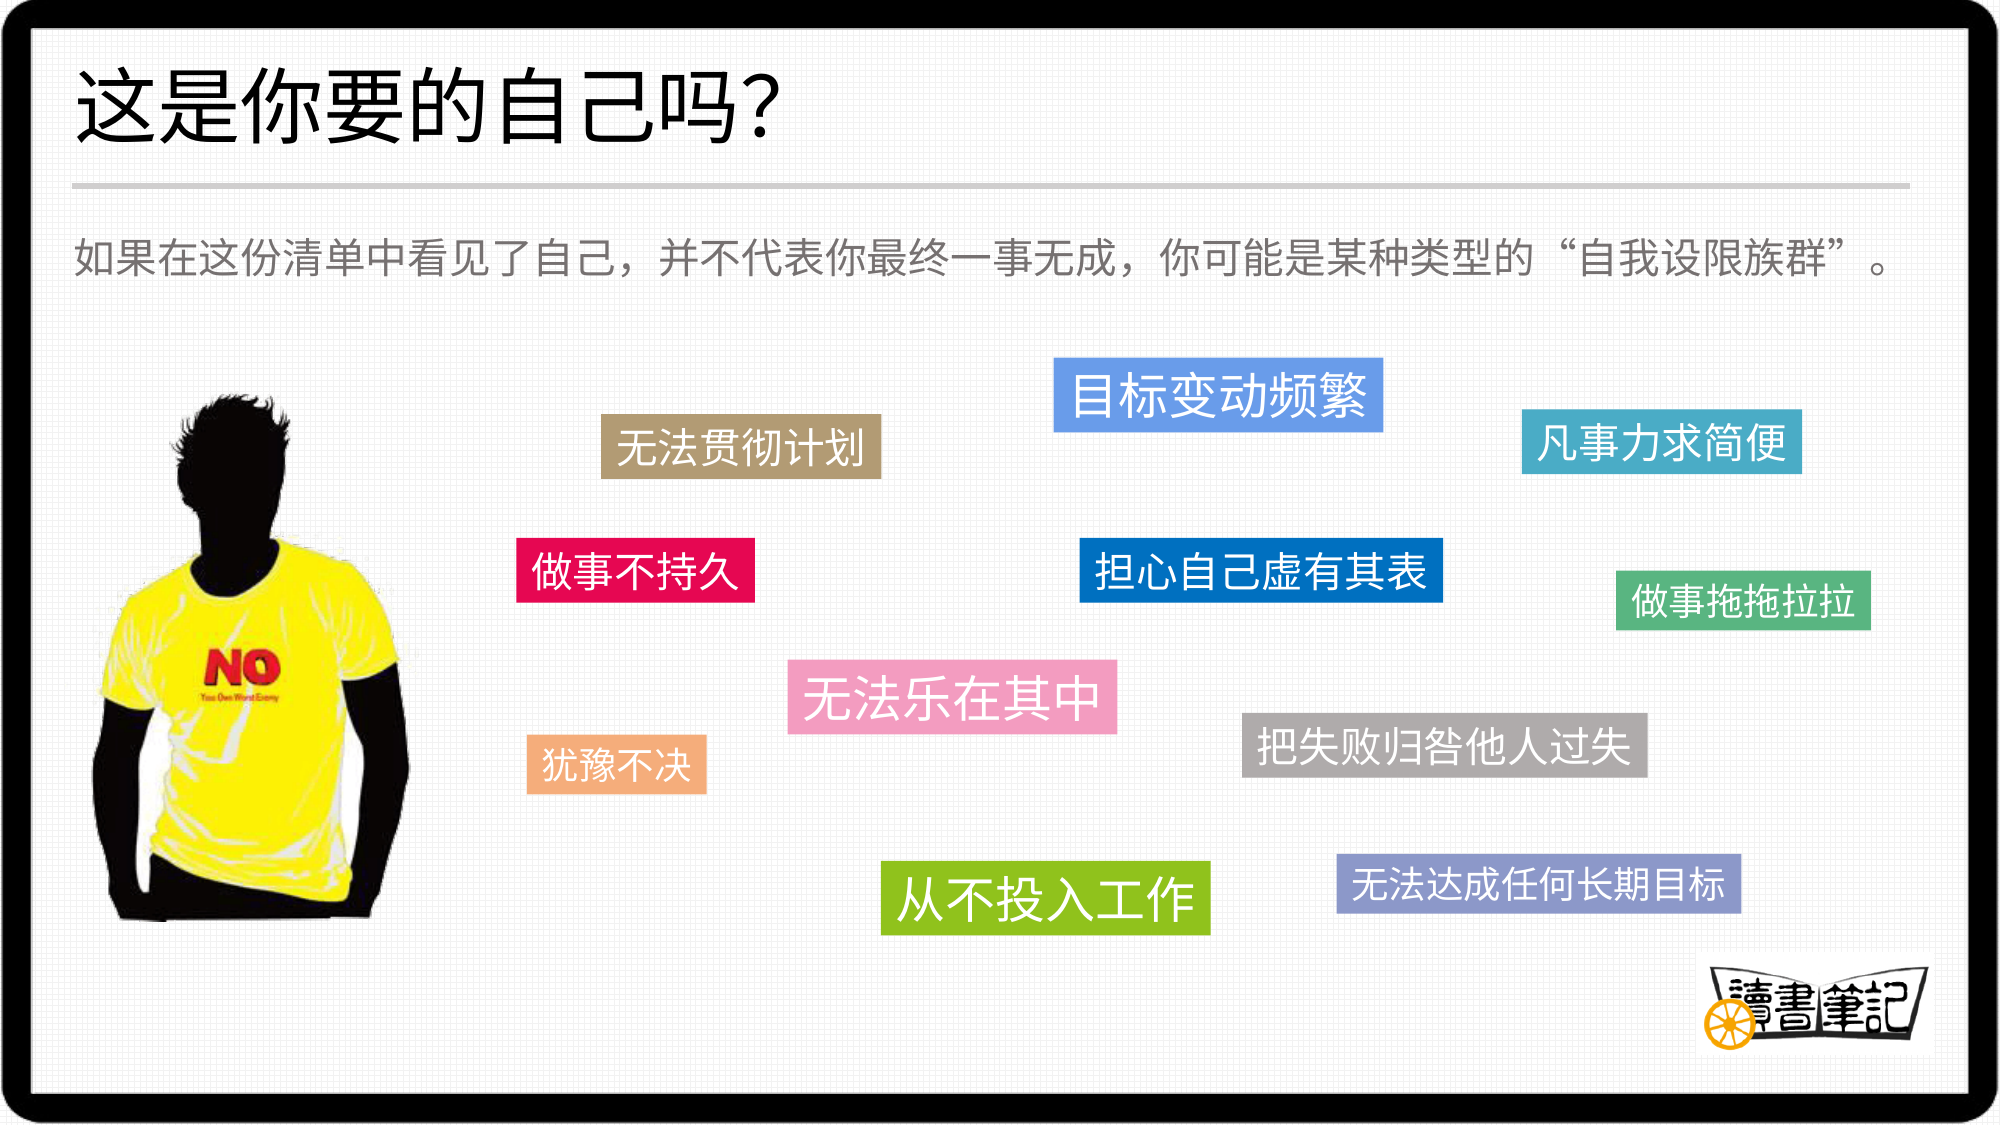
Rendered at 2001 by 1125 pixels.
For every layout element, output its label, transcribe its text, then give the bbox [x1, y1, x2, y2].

text_box 担心自己虚有其表 [1079, 537, 1444, 603]
text_box 无法乐在其中 [787, 659, 1118, 735]
picture [0, 0, 2000, 1125]
text_box 如果在这份清单中看见了自己，并不代表你最终一事无成，你可能是某种类型的“自我设限族群”。 [58, 224, 1897, 290]
text_box 这是你要的自己吗？ [59, 46, 839, 162]
text_box 做事不持久 [516, 537, 755, 603]
text_box 目标变动频繁 [1053, 357, 1384, 433]
text_box 做事拖拖拉拉 [1616, 570, 1871, 631]
text_box 无法达成任何长期目标 [1336, 853, 1742, 914]
text_box 凡事力求简便 [1521, 409, 1803, 475]
text_box 犹豫不决 [526, 734, 707, 795]
text_box 从不投入工作 [880, 860, 1211, 936]
text_box 无法贯彻计划 [601, 414, 882, 479]
text_box 把失败归咎他人过失 [1242, 712, 1648, 778]
